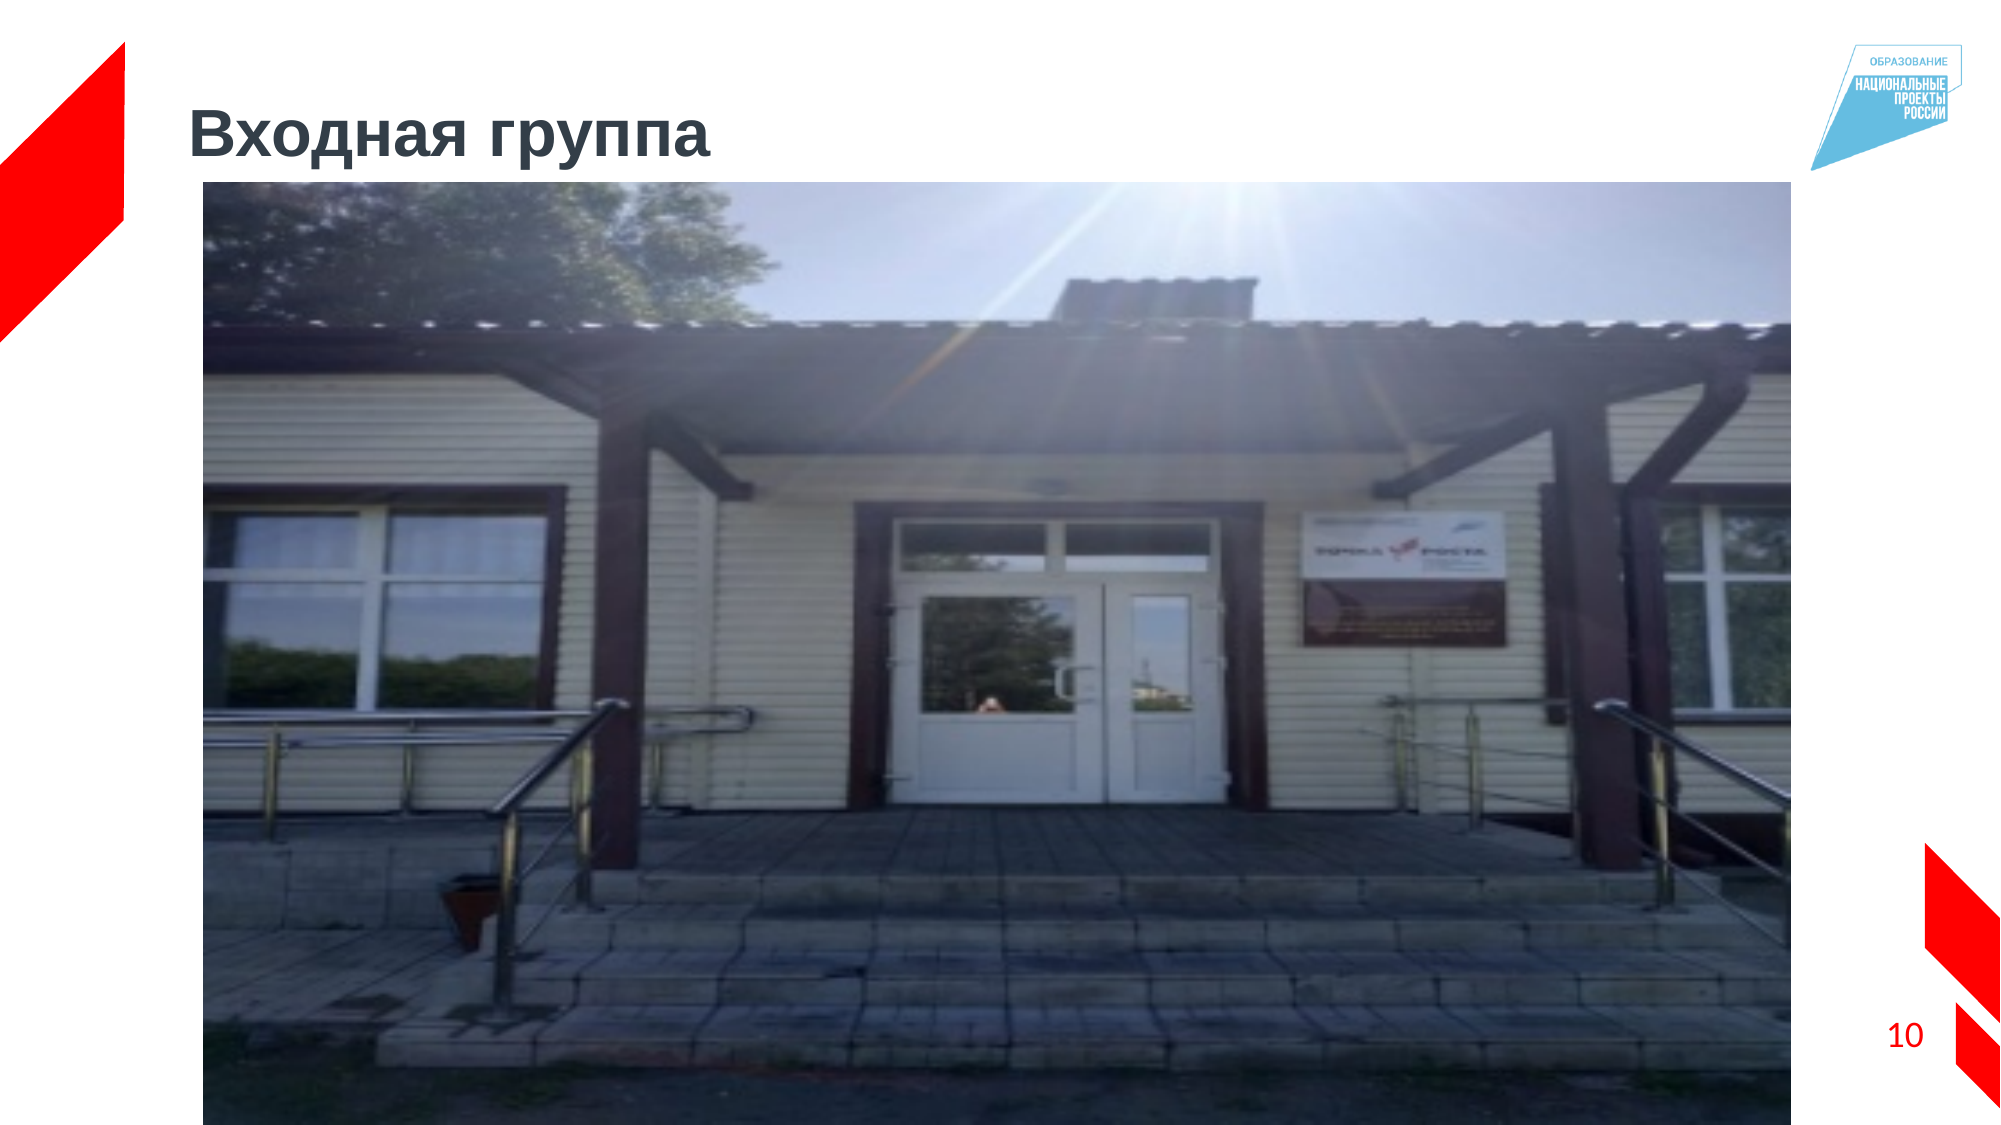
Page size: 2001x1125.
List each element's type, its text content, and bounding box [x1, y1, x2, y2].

picture [203, 182, 1791, 1125]
title Входная группа [180, 59, 1503, 211]
picture [1802, 41, 1963, 175]
